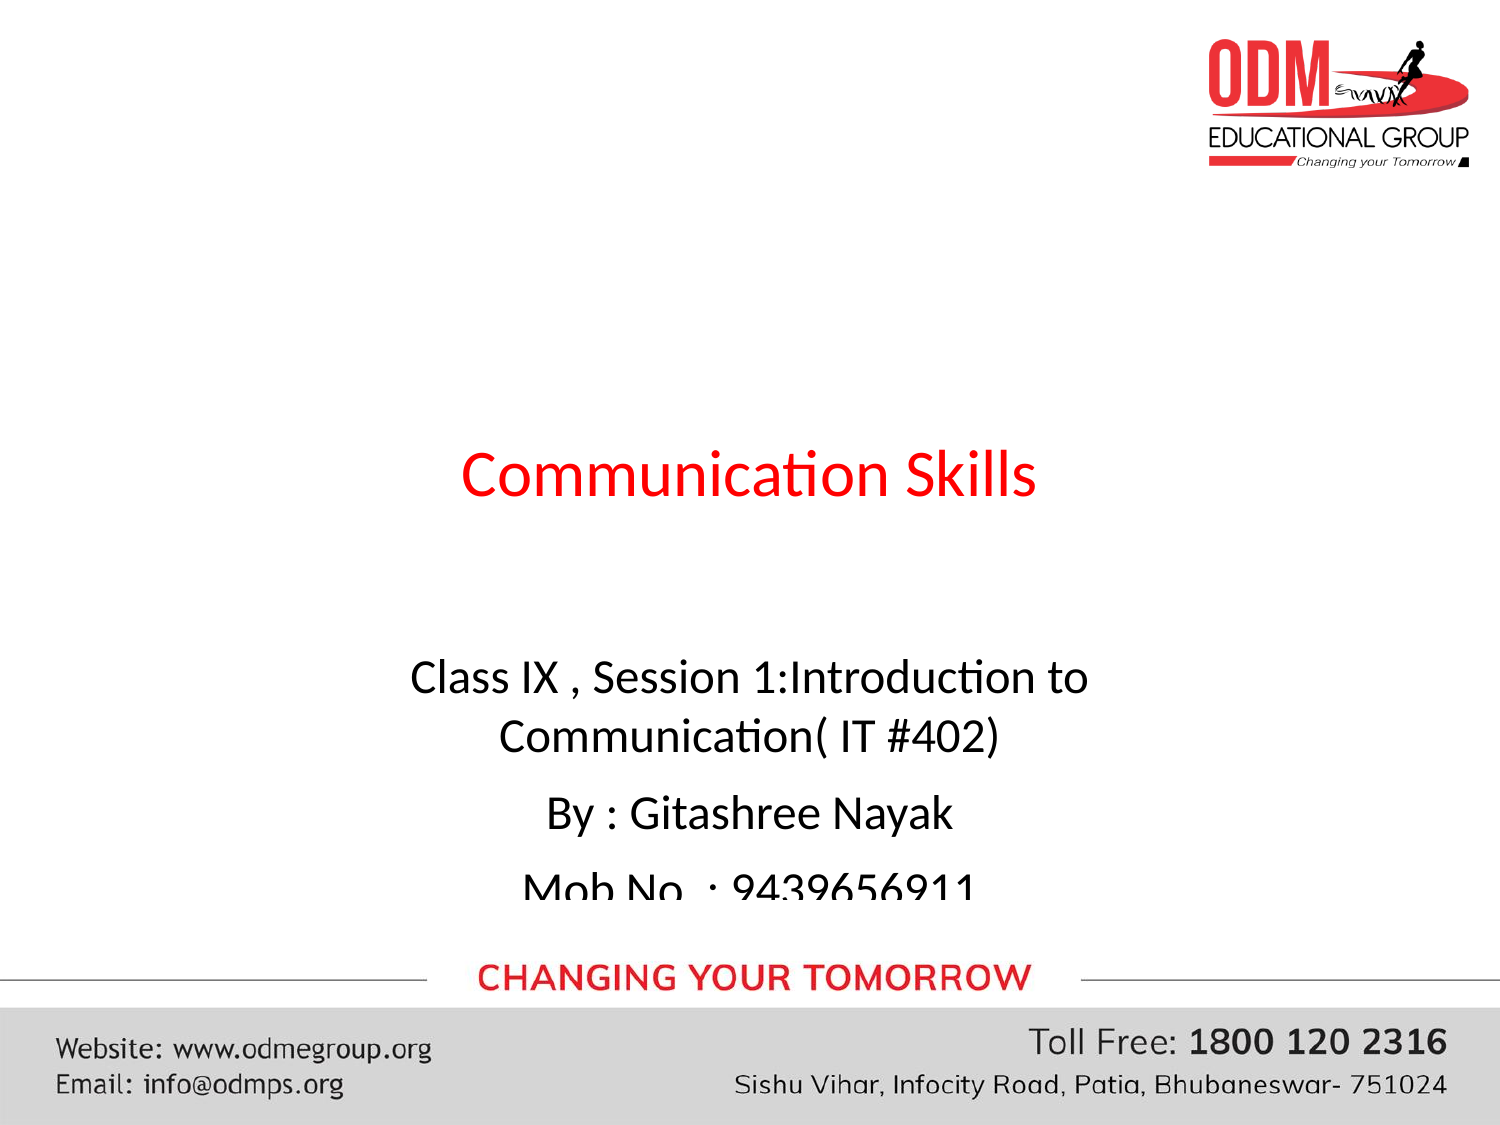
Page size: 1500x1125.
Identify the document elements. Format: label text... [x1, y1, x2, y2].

picture [1209, 38, 1469, 168]
picture [0, 900, 1500, 1125]
title Communication Skills [112, 349, 1388, 591]
subtitle Class IX , Session 1:Introduction to Communication( IT #402) By : Gitashree Nayak Mob No. : 9439656911 [225, 637, 1275, 899]
